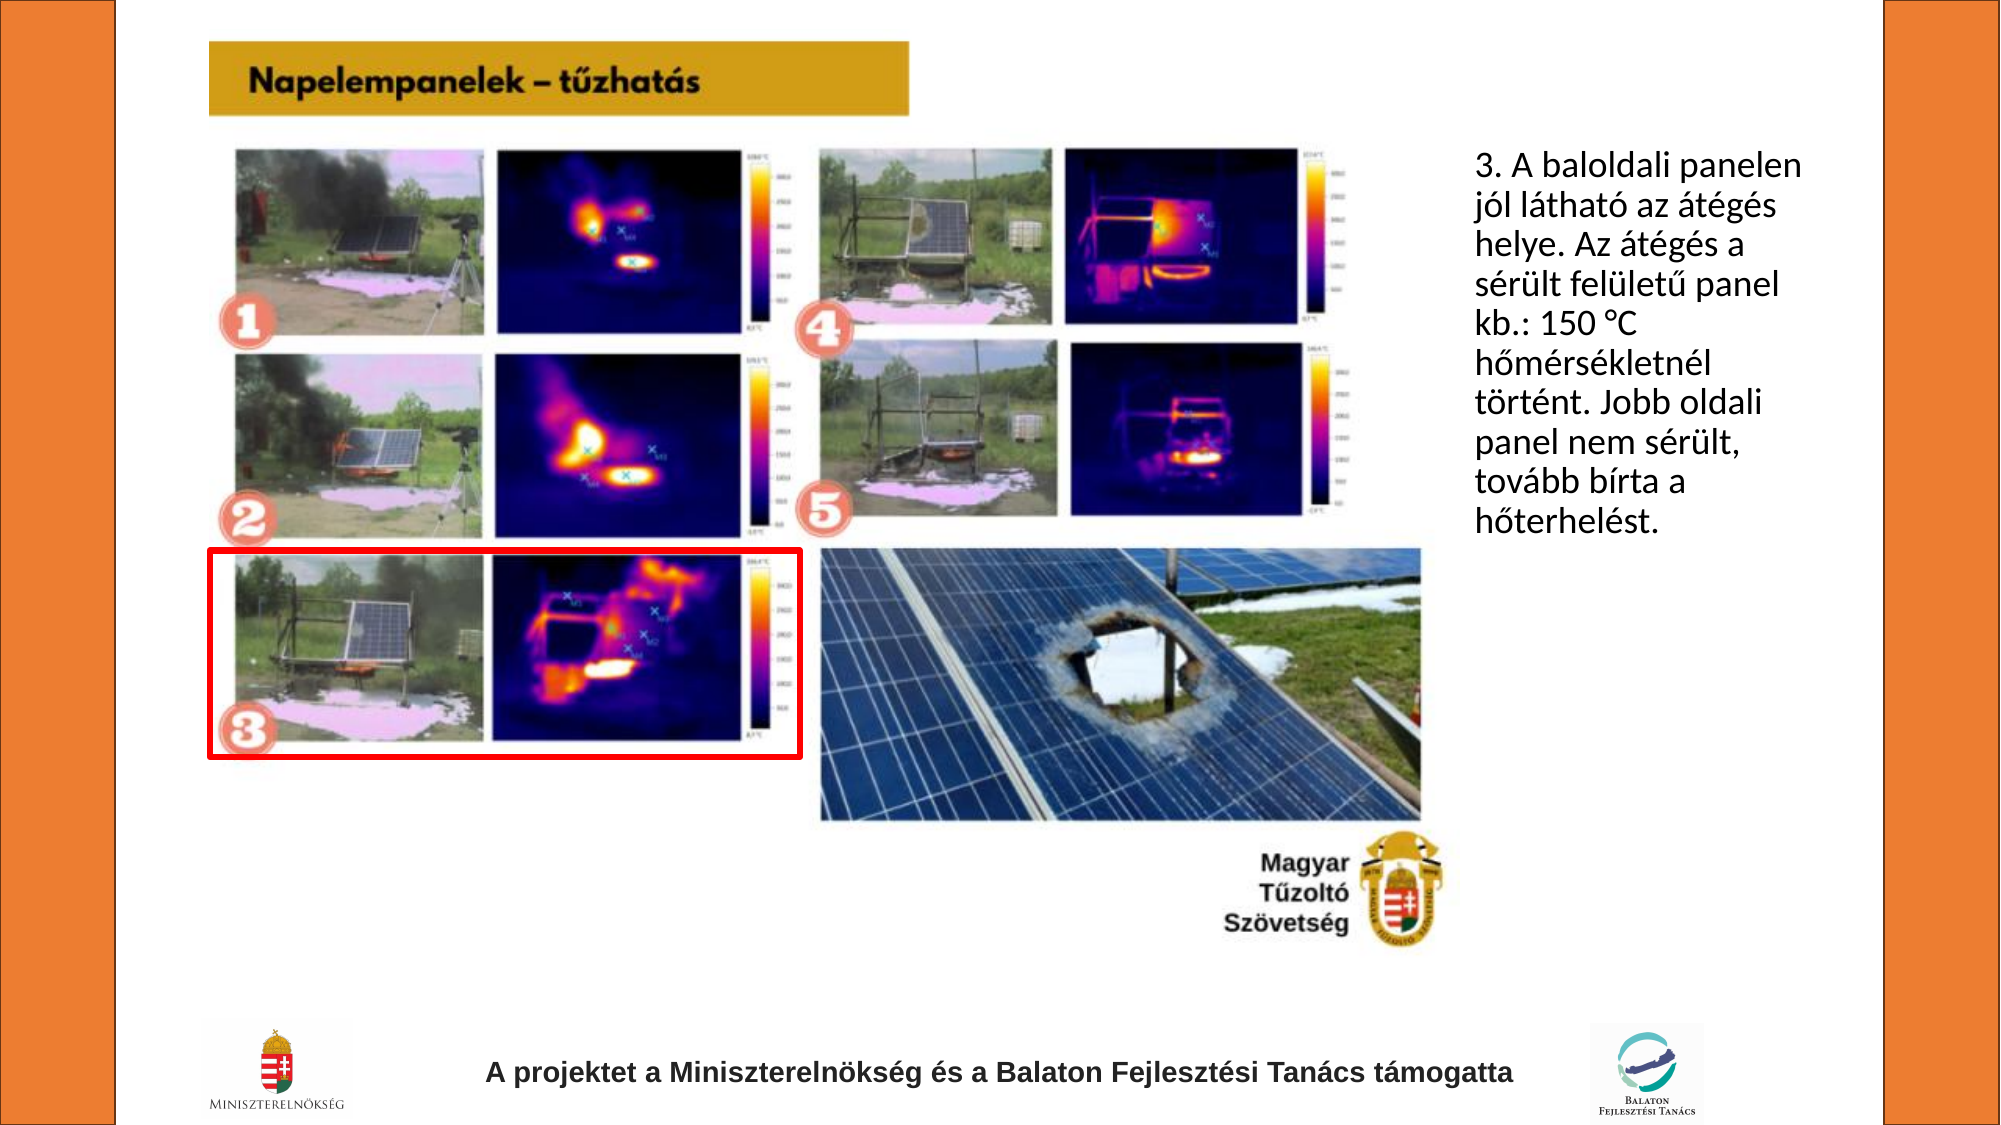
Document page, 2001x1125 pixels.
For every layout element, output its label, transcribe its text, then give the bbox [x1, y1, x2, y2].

picture [201, 1018, 353, 1119]
picture [1590, 1023, 1704, 1125]
text_box 3. A baloldali panelen jól látható az átégés helye. Az átégés a sérült felületű panel kb.: 150 °C hőmérsékletnél történt. Jobb oldali panel nem sérült, tovább bírta a hőterhelést. [1460, 138, 1832, 628]
picture [209, 29, 1460, 968]
